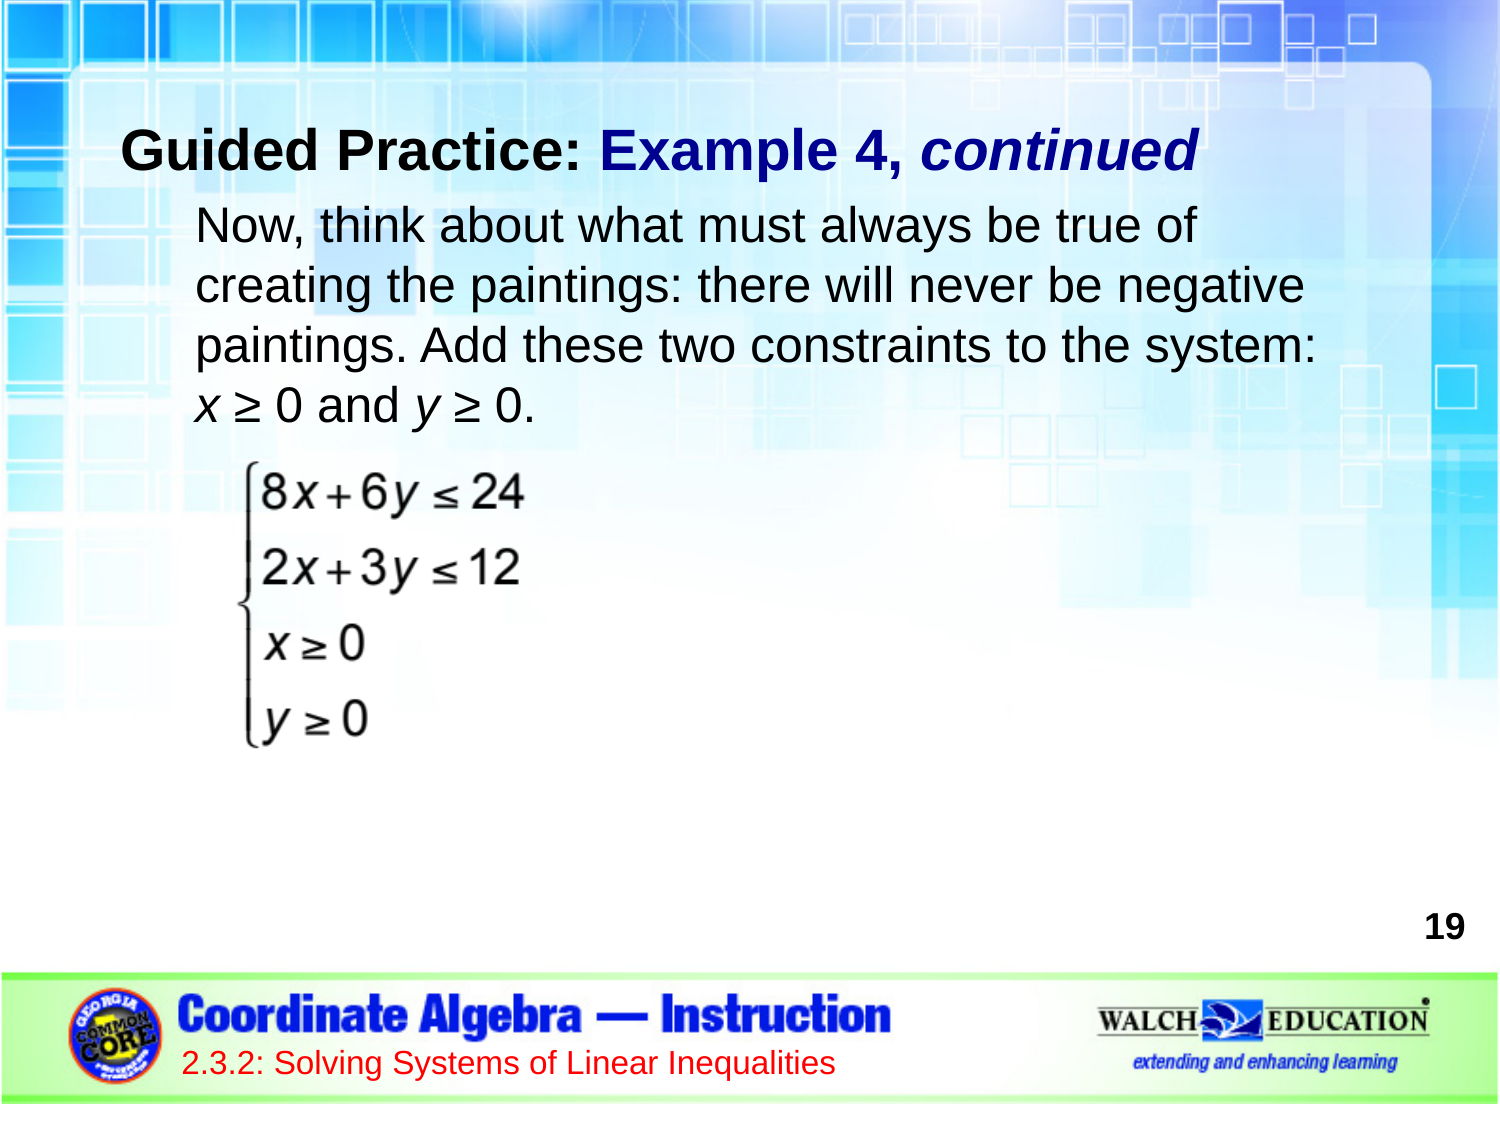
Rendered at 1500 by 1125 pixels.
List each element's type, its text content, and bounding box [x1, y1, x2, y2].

slide_number 19 [1361, 901, 1481, 949]
list 2.3.2: Solving Systems of Linear Inequalities [166, 1033, 1074, 1078]
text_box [234, 457, 529, 752]
picture [1, 0, 1500, 1104]
subtitle Guided Practice: Example 4, continued Now, think about what must always be true of creating the paintings: there will never be negative paintings. Add these two constraints to the system: x ≥ 0 and y ≥ 0. [105, 105, 1342, 925]
